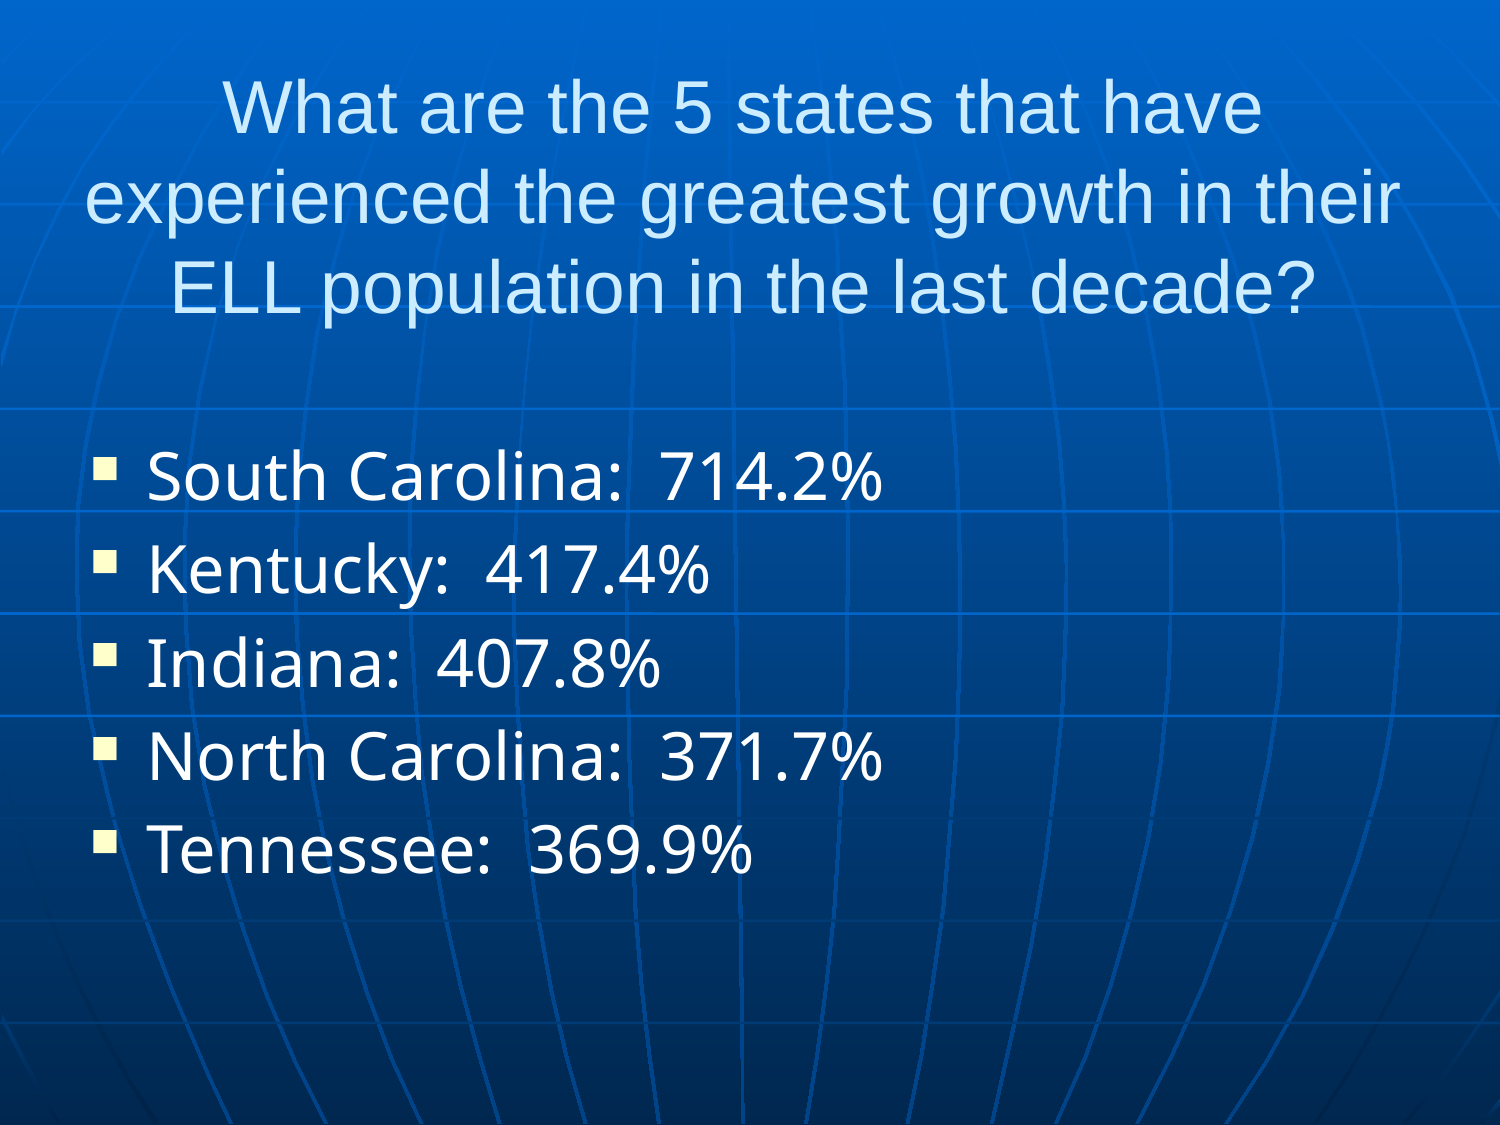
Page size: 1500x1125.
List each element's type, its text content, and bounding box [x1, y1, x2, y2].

list South Carolina: 714.2% Kentucky: 417.4% Indiana: 407.8% North Carolina: 371.7% Tennessee: 369.9% [75, 426, 1425, 1006]
title What are the 5 states that have experienced the greatest growth in their ELL population in the last decade? [37, 37, 1450, 350]
